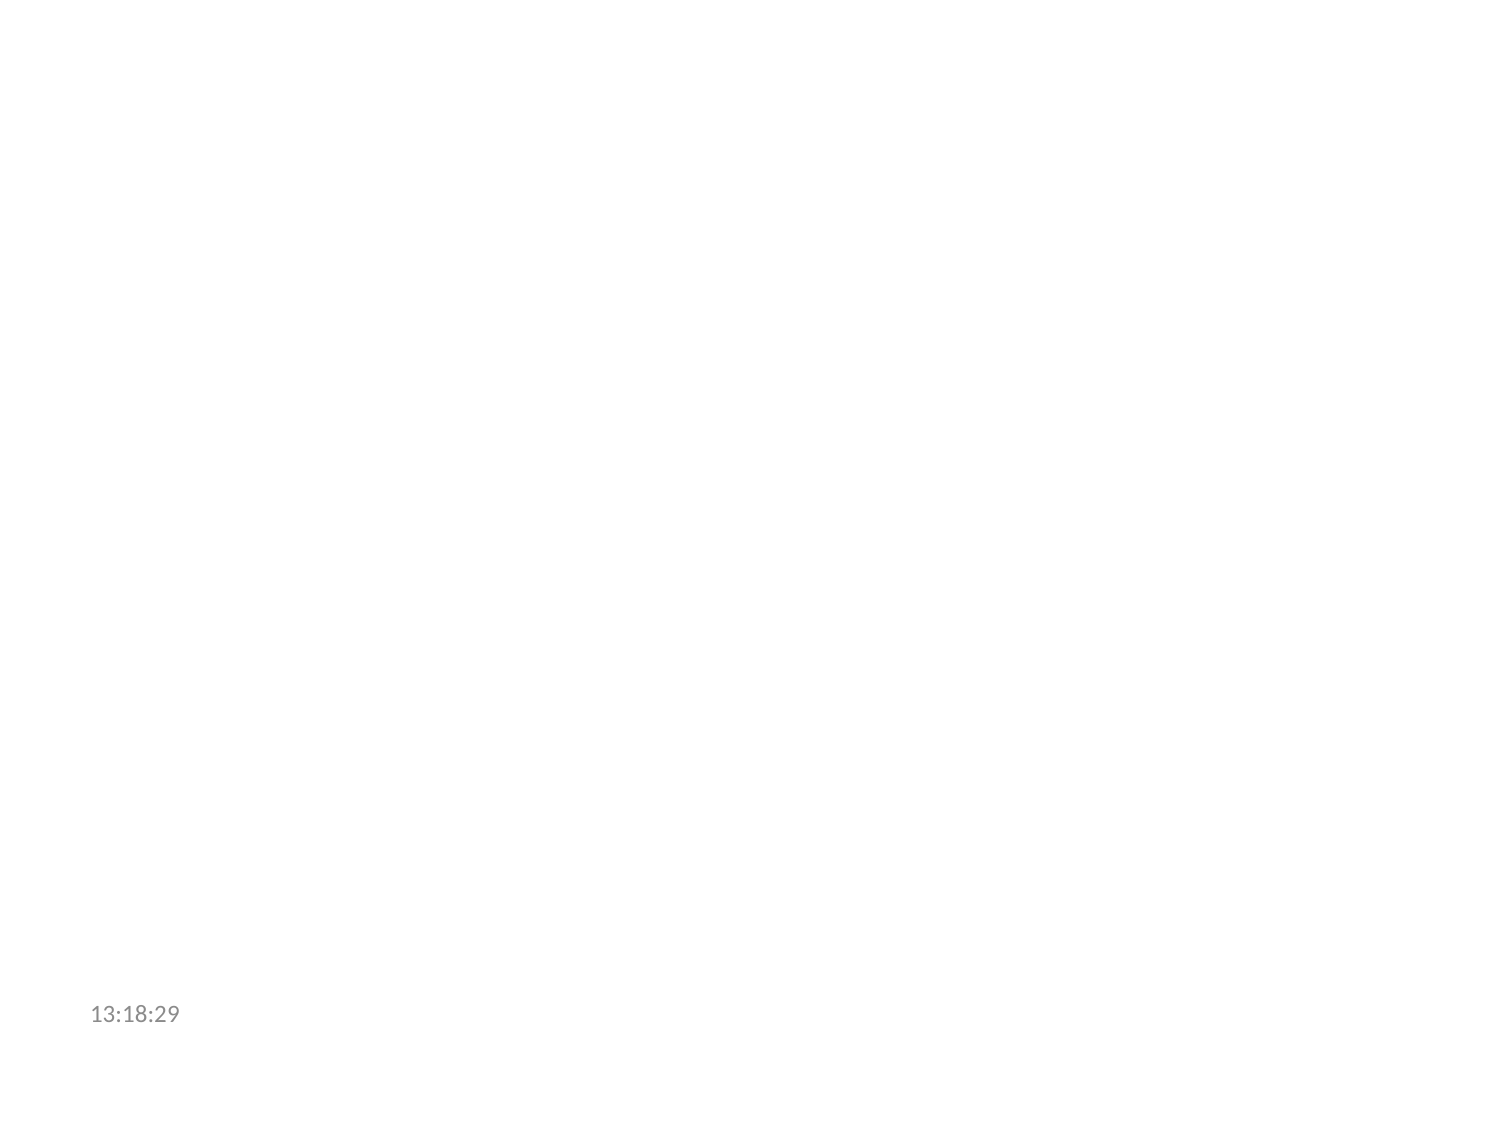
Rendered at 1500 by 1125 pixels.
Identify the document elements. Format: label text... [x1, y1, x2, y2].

text_box 15:35:09 [75, 982, 425, 1043]
